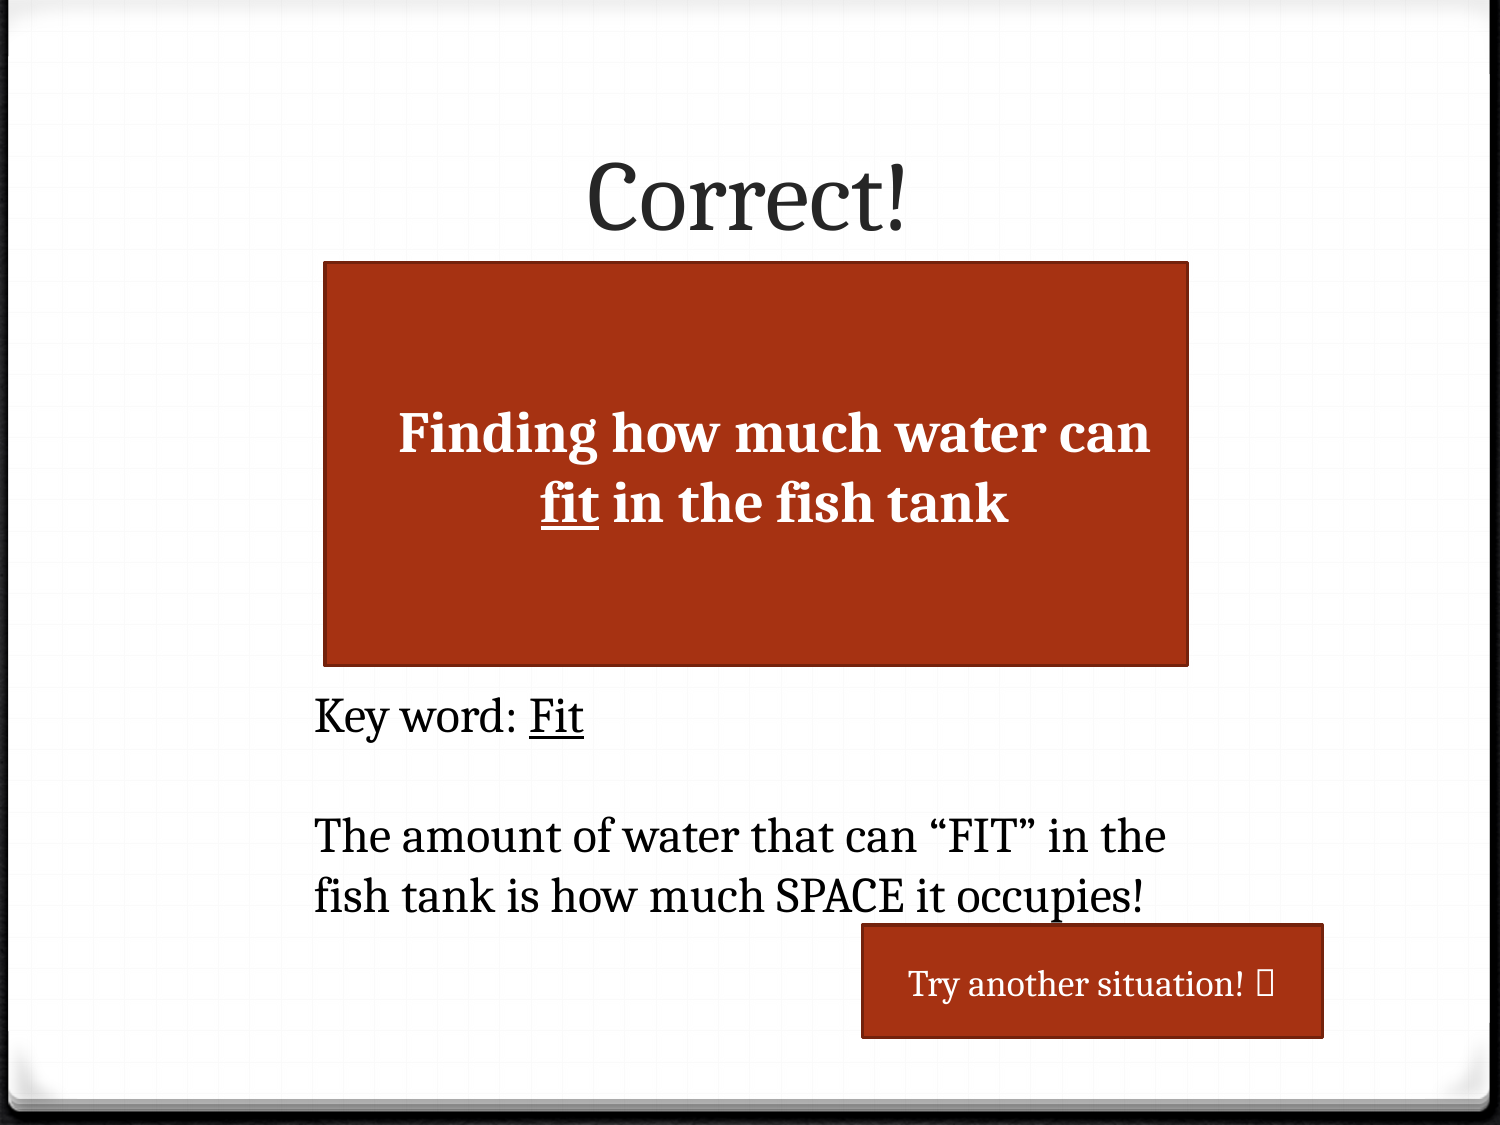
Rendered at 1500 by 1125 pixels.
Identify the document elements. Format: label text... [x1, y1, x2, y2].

picture [0, 0, 1500, 1125]
text_box Try another situation!  [861, 923, 1324, 1039]
list Finding how much water can fit in the fish tank [323, 261, 1189, 667]
title Correct! [90, 71, 1410, 309]
text_box Key word: Fit The amount of water that can “FIT” in the fish tank is how much SPACE it occupies! [299, 674, 1250, 930]
